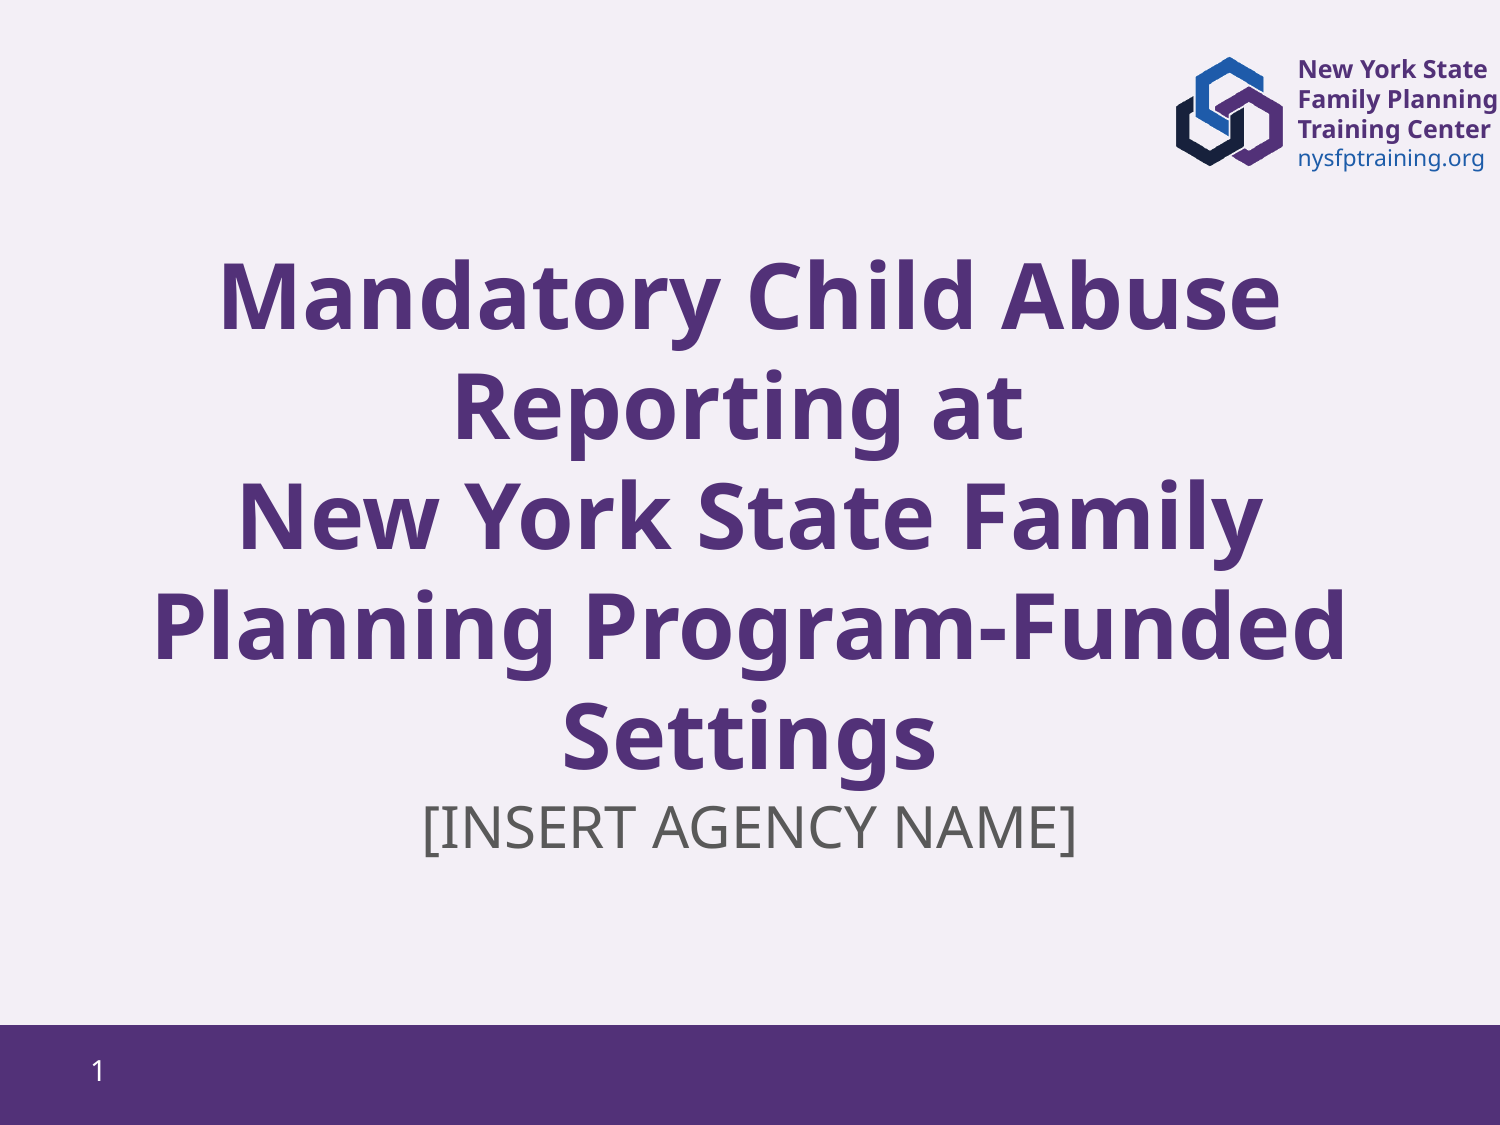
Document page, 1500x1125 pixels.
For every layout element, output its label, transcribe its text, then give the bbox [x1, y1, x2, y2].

slide_number 1 [75, 1042, 285, 1103]
subtitle [INSERT AGENCY NAME] [225, 762, 1275, 888]
picture [1175, 55, 1284, 168]
title Mandatory Child Abuse Reporting at New York State Family Planning Program-Funded Settings [112, 324, 1388, 701]
